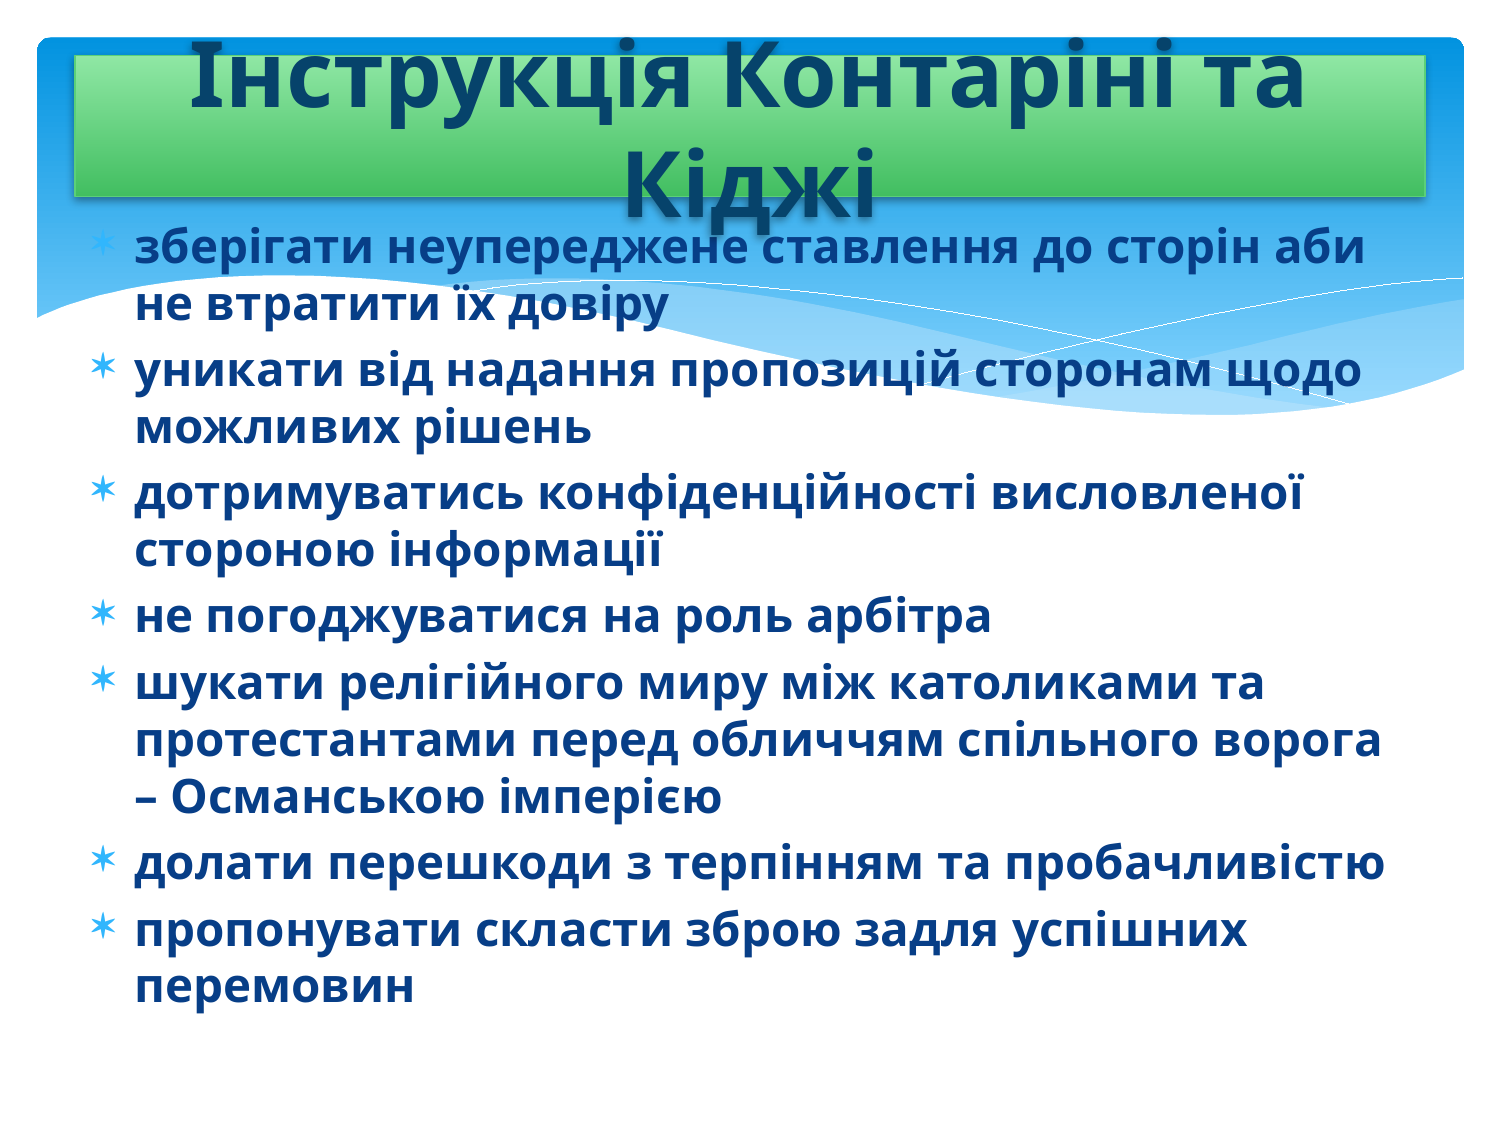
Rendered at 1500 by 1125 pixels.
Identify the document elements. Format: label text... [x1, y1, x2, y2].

picture [1069, 37, 1083, 50]
list зберігати неупереджене ставлення до сторін аби не втратити їх довіру уникати від надання пропозицій сторонам щодо можливих рішень дотримуватись конфіденційності висловленої стороною інформації не погоджуватися на роль арбітра шукати релігійного миру між католиками та протестантами перед обличчям спільного ворога – Османською імперією долати перешкоди з терпінням та пробачливістю пропонувати скласти зброю задля успішних перемовин [76, 208, 1424, 1071]
picture [620, 37, 634, 50]
picture [728, 51, 740, 55]
picture [760, 42, 777, 50]
picture [193, 42, 221, 50]
picture [1157, 37, 1171, 50]
title Інструкція Контаріні та Кіджі [74, 55, 1426, 197]
picture [198, 51, 216, 55]
picture [728, 42, 740, 50]
picture [756, 51, 770, 55]
